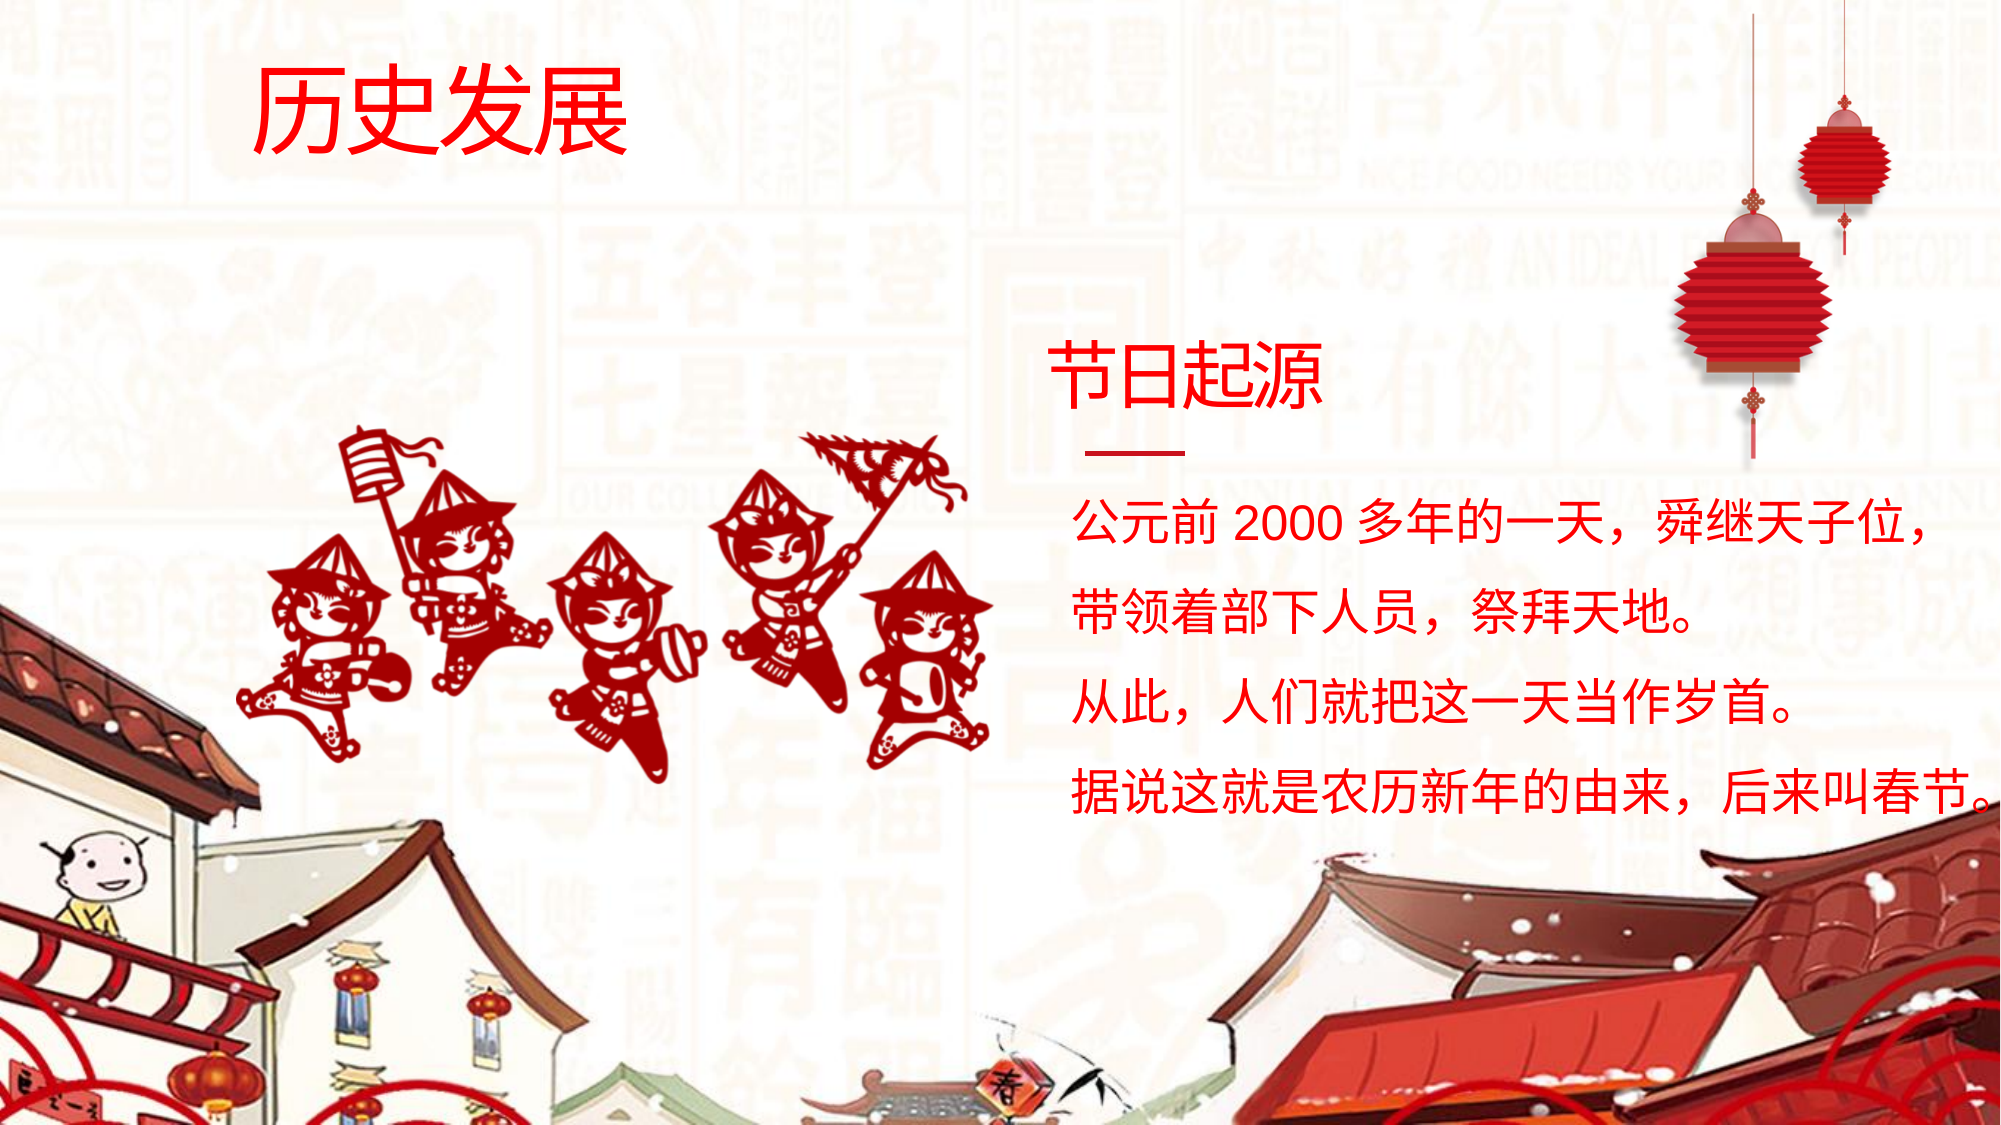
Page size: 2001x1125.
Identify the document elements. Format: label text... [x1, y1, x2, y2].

picture [0, 0, 2001, 1125]
text_box 公元前2000多年的一天，舜继天子位， 带领着部下人员，祭拜天地。 从此，人们就把这一天当作岁首。 据说这就是农历新年的由来，后来叫春节。 [1056, 453, 2000, 829]
text_box 节日起源 [1029, 320, 1341, 426]
text_box 历史发展 [235, 39, 647, 175]
